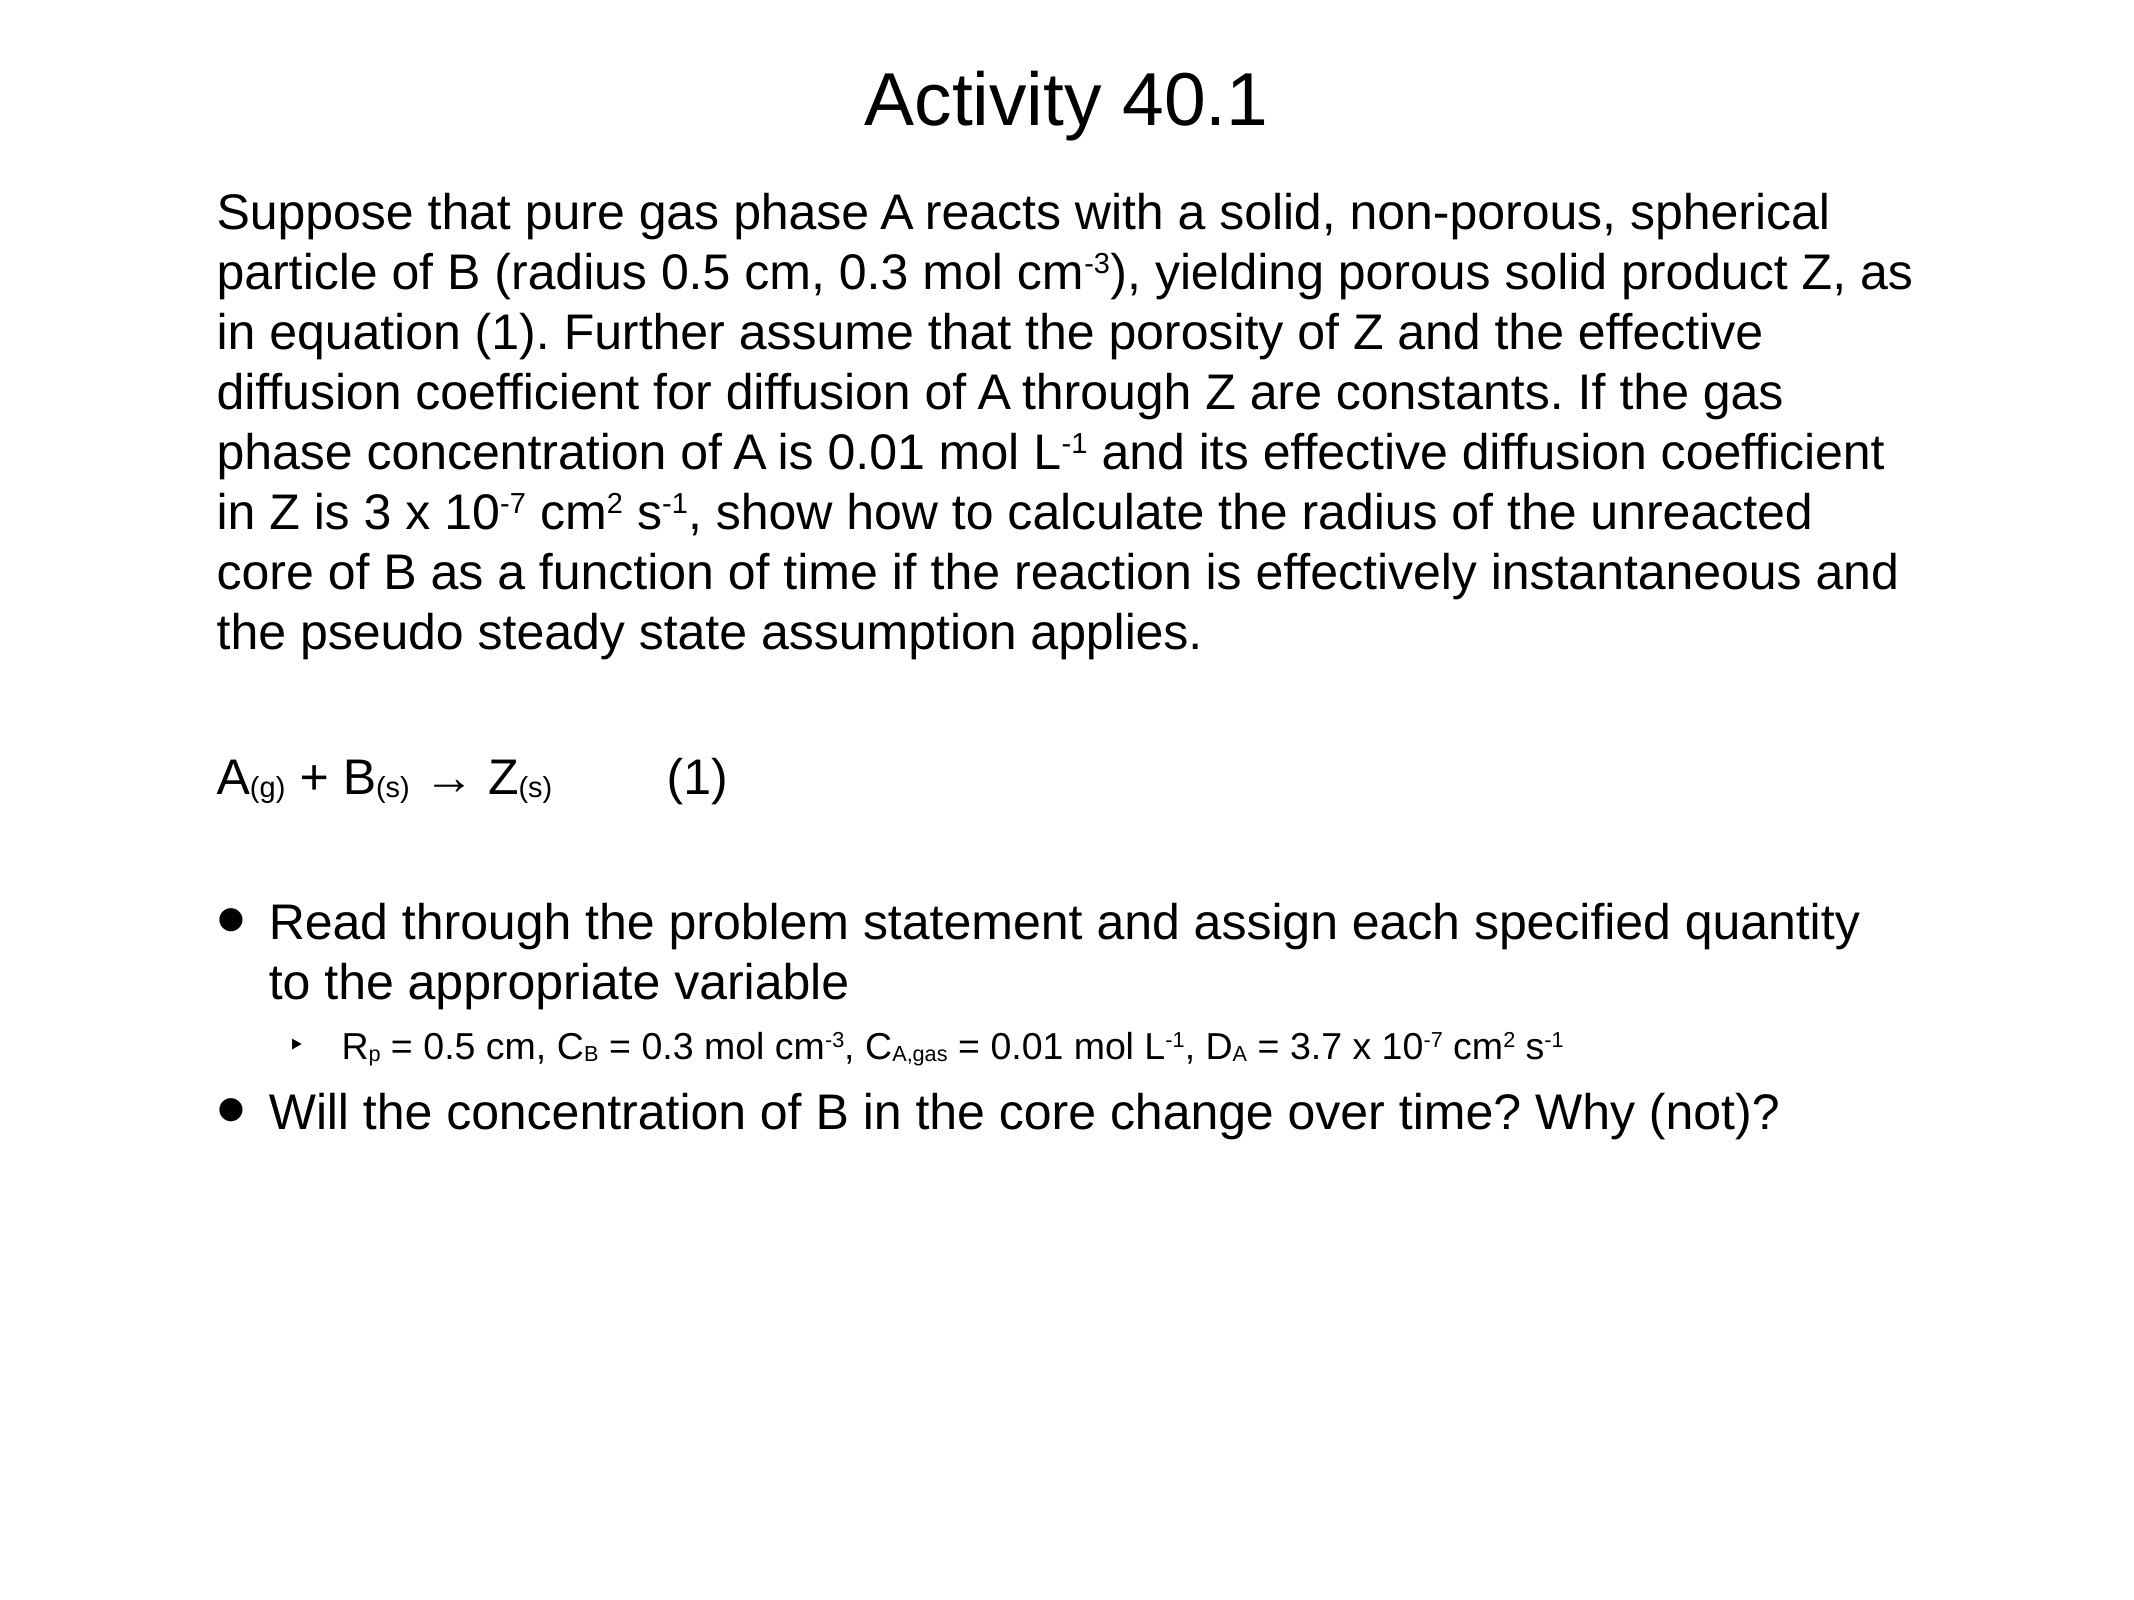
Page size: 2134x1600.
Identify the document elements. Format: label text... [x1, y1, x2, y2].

list Suppose that pure gas phase A reacts with a solid, non-porous, spherical particle of B (radius 0.5 cm, 0.3 mol cm-3), yielding porous solid product Z, as in equation (1). Further assume that the porosity of Z and the effective diffusion coefficient for diffusion of A through Z are constants. If the gas phase concentration of A is 0.01 mol L-1 and its effective diffusion coefficient in Z is 3 x 10-7 cm2 s-1, show how to calculate the radius of the unreacted core of B as a function of time if the reaction is effectively instantaneous and the pseudo steady state assumption applies. A(g) + B(s) → Z(s) (1) Read through the problem statement and assign each specified quantity to the appropriate variable Rp = 0.5 cm, CB = 0.3 mol cm-3, CA,gas = 0.01 mol L-1, DA = 3.7 x 10-7 cm2 s-1 Will the concentration of B in the core change over time? Why (not)? [208, 170, 1925, 1500]
title Activity 40.1 [208, 41, 1925, 170]
